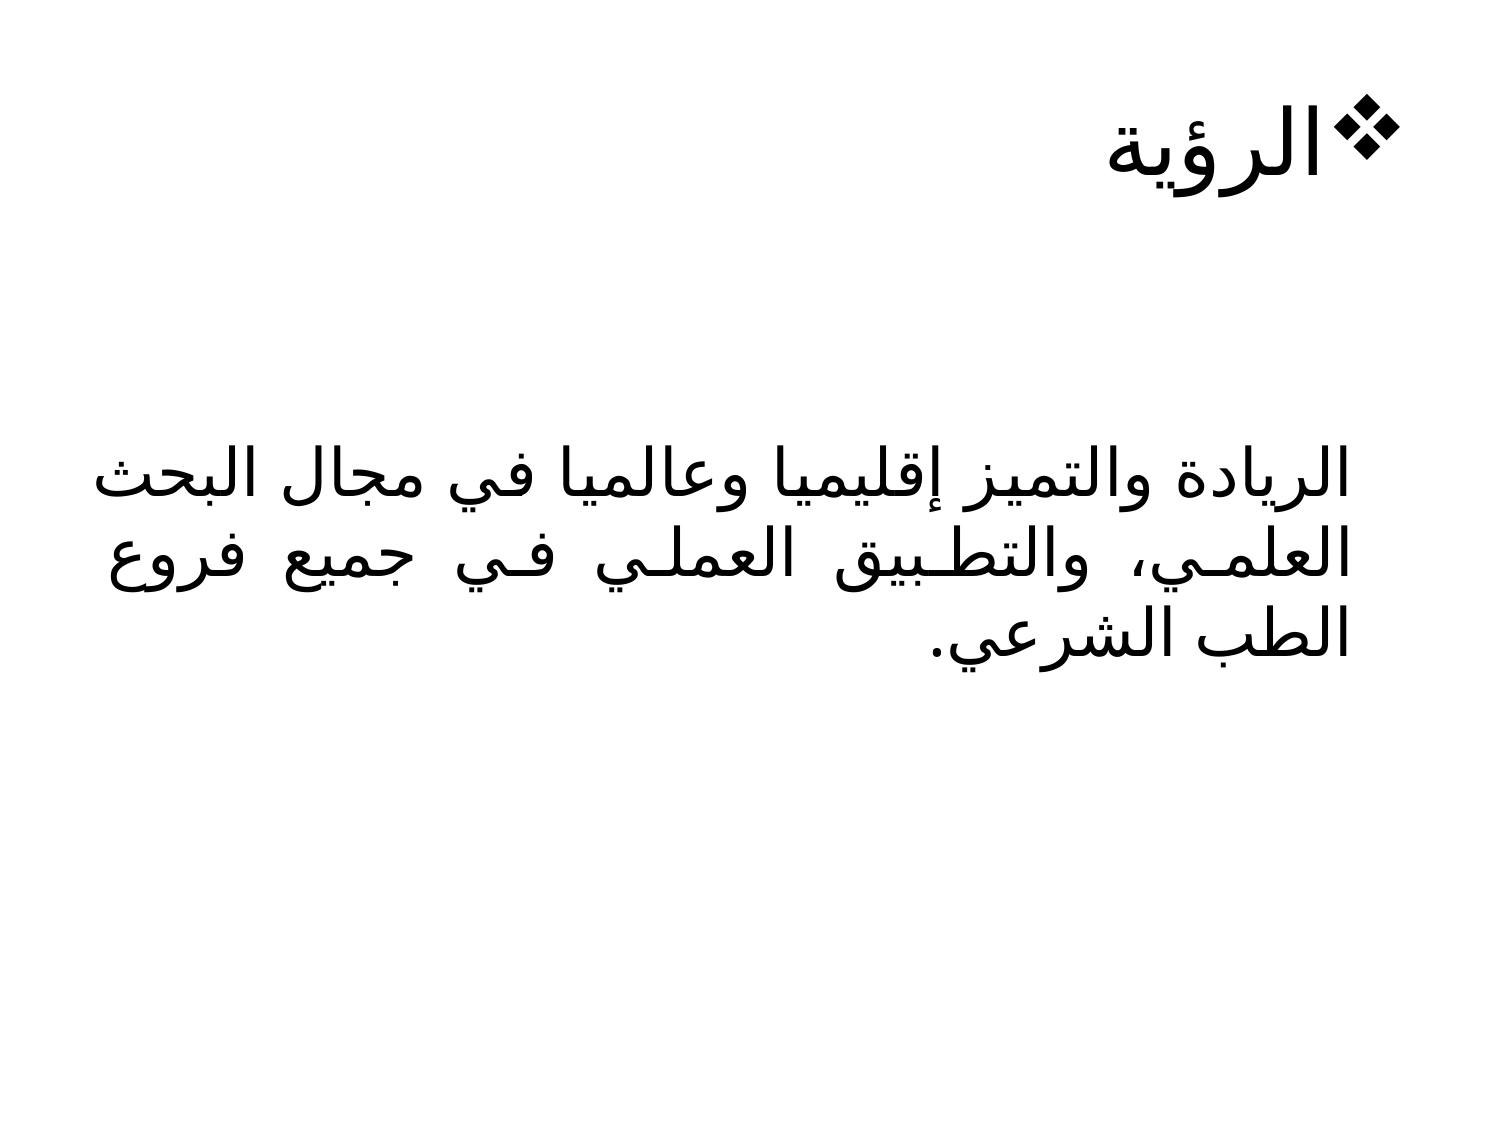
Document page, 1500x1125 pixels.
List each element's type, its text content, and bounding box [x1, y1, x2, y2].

list الريادة والتميز إقليميا وعالميا في مجال البحث العلمي، والتطبيق العملي في جميع فروع الطب الشرعي. [75, 262, 1425, 1005]
title الرؤية [75, 45, 1425, 233]
